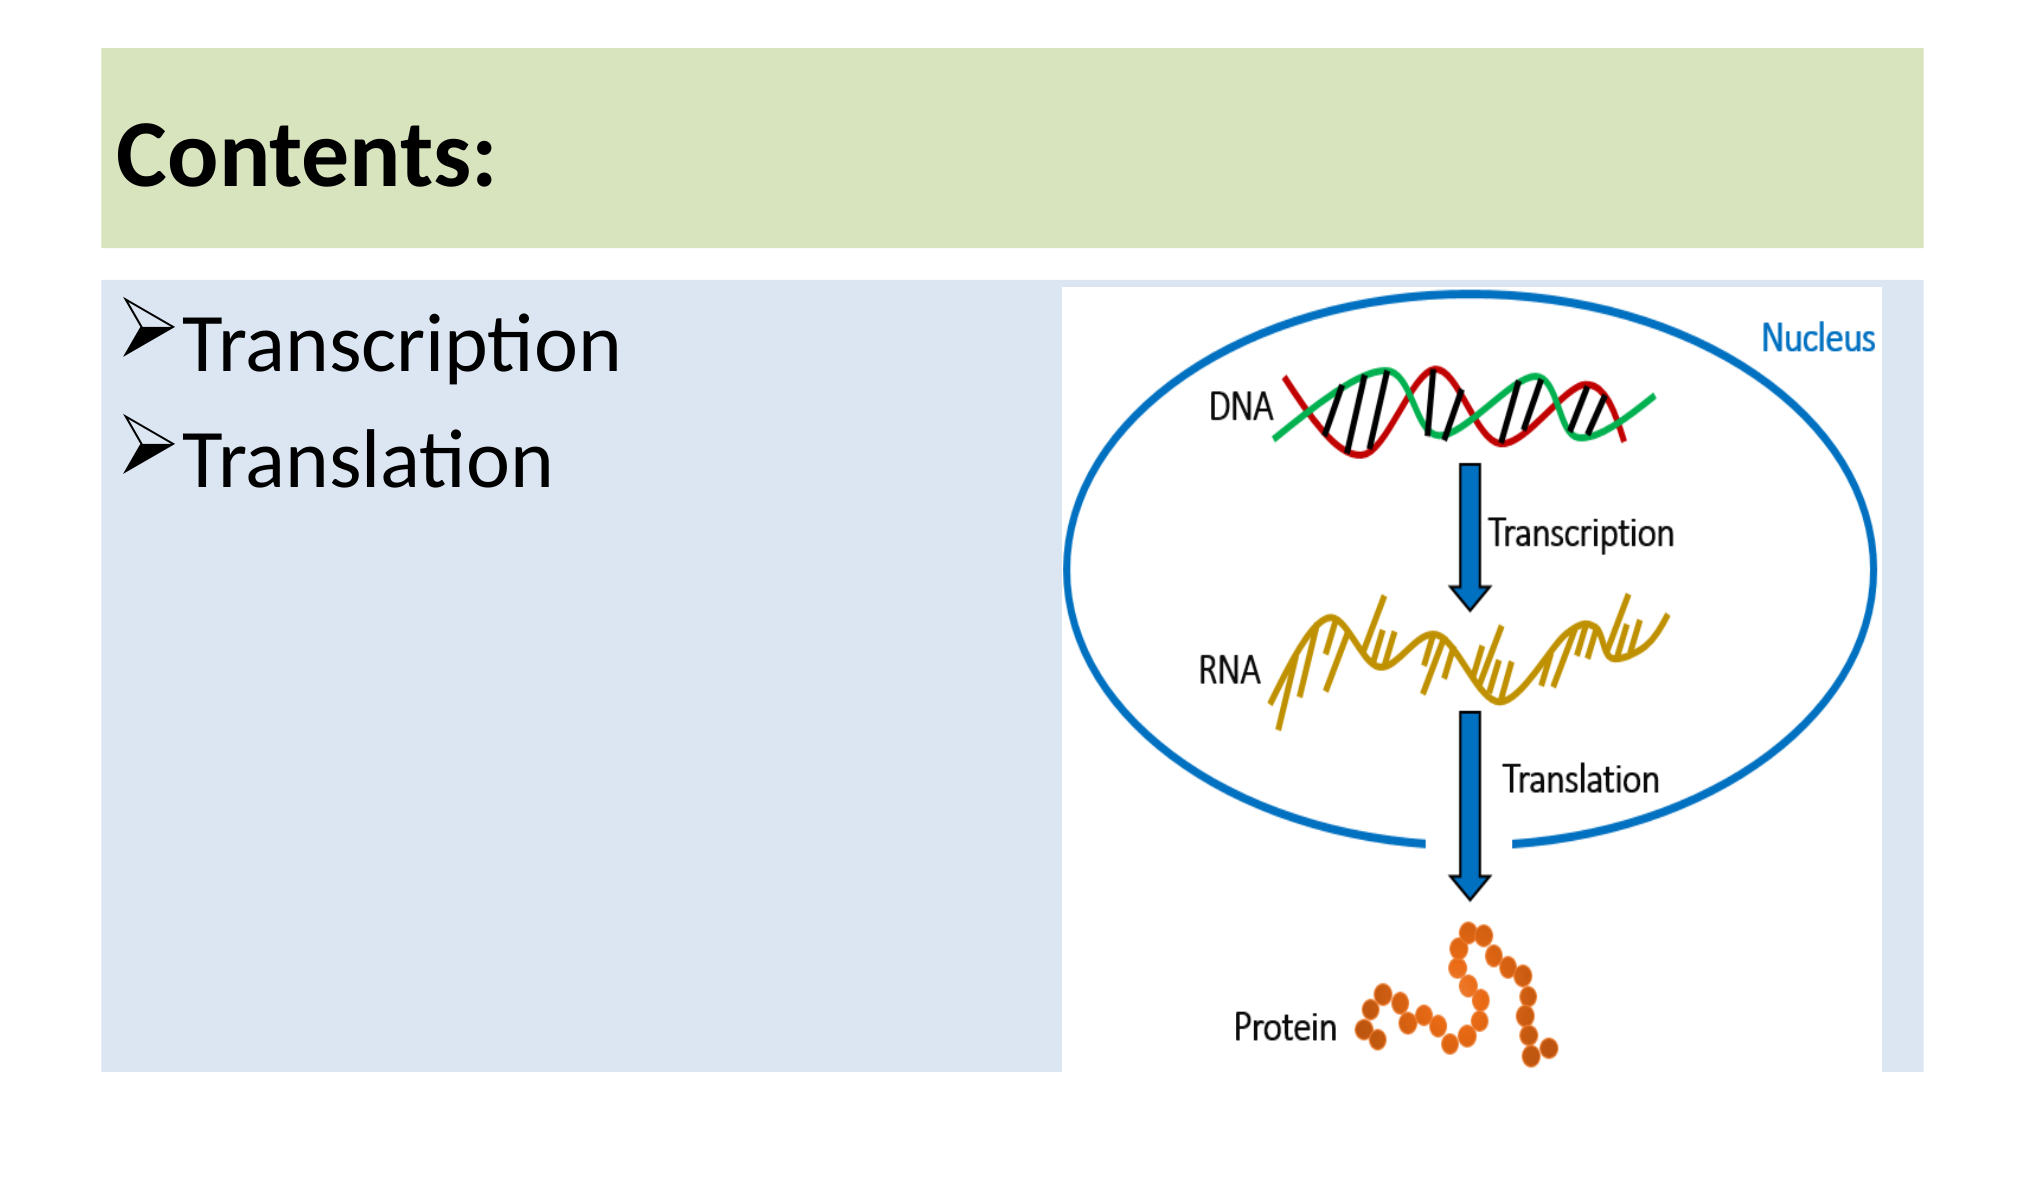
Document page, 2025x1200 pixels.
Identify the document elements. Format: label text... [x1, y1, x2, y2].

picture [1062, 287, 1882, 1076]
title Contents: [101, 48, 1924, 249]
list Transcription Translation [101, 279, 1924, 1072]
